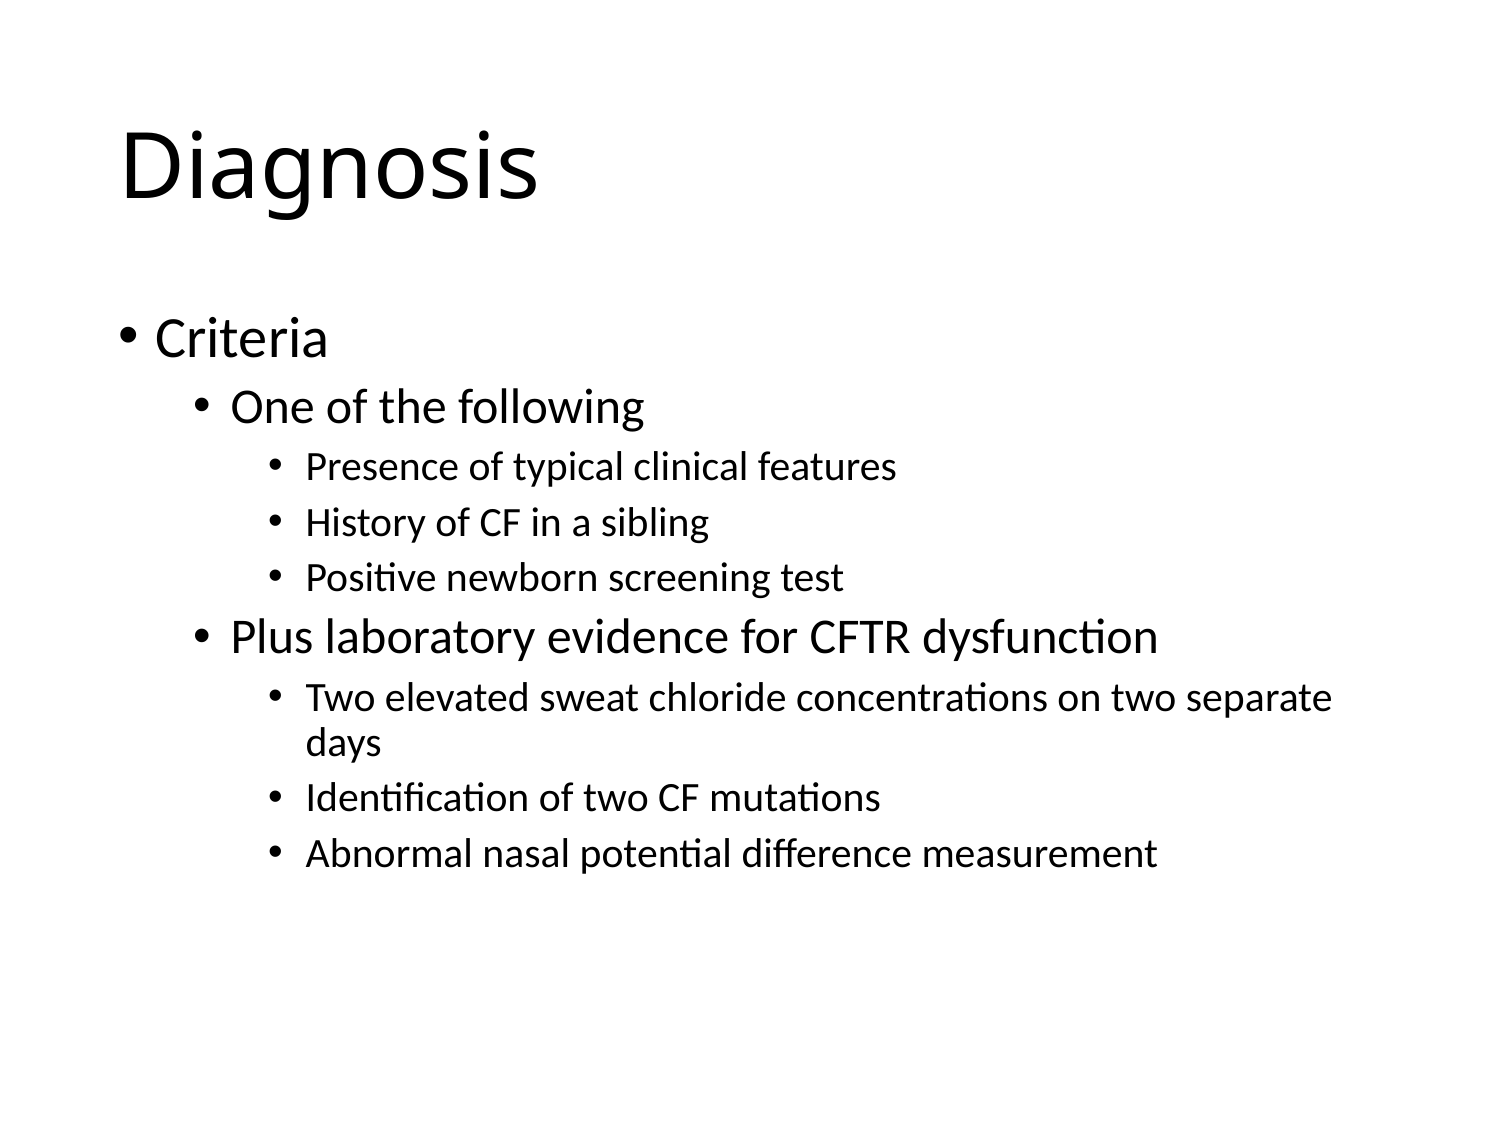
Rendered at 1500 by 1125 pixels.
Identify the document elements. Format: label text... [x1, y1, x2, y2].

list Criteria One of the following Presence of typical clinical features History of CF in a sibling Positive newborn screening test Plus laboratory evidence for CFTR dysfunction Two elevated sweat chloride concentrations on two separate days Identification of two CF mutations Abnormal nasal potential difference measurement [103, 299, 1397, 1014]
title Diagnosis [103, 59, 1397, 278]
